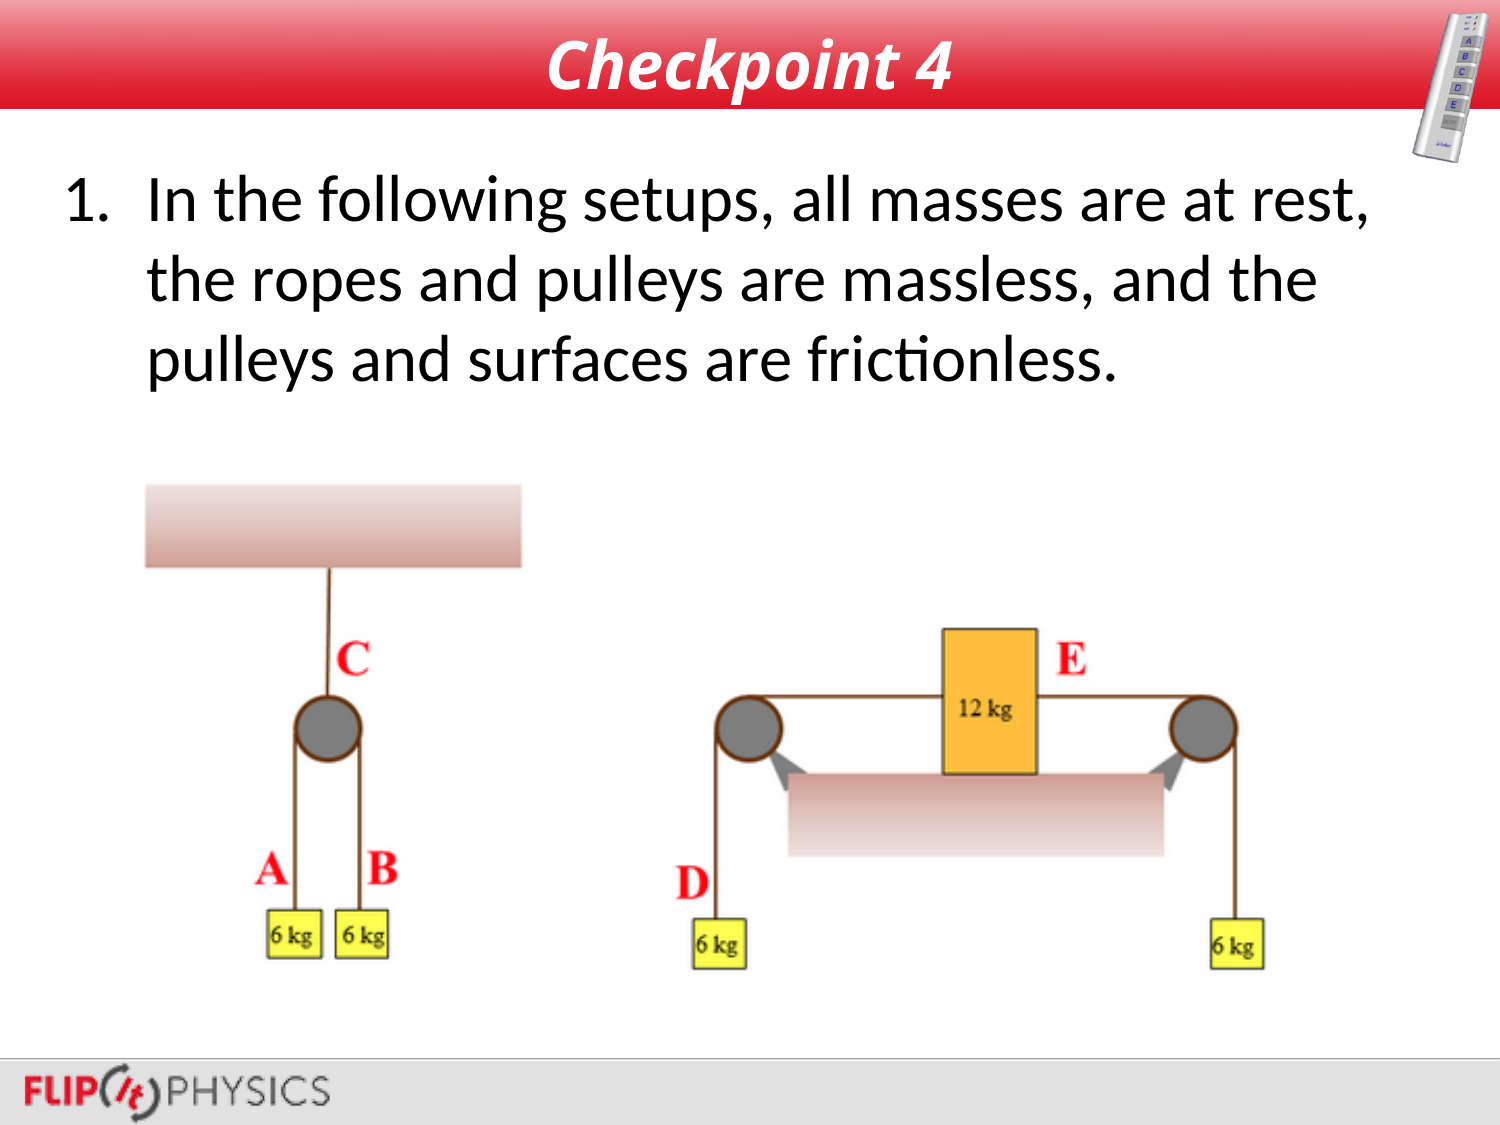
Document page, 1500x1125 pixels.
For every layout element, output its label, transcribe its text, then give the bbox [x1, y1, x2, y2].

title Checkpoint 4 [75, 15, 1425, 91]
list In the following setups, all masses are at rest, the ropes and pulleys are massless, and the pulleys and surfaces are frictionless. [47, 147, 1450, 1005]
picture [133, 470, 1299, 986]
picture [0, 1058, 1500, 1125]
picture [0, 0, 1500, 163]
